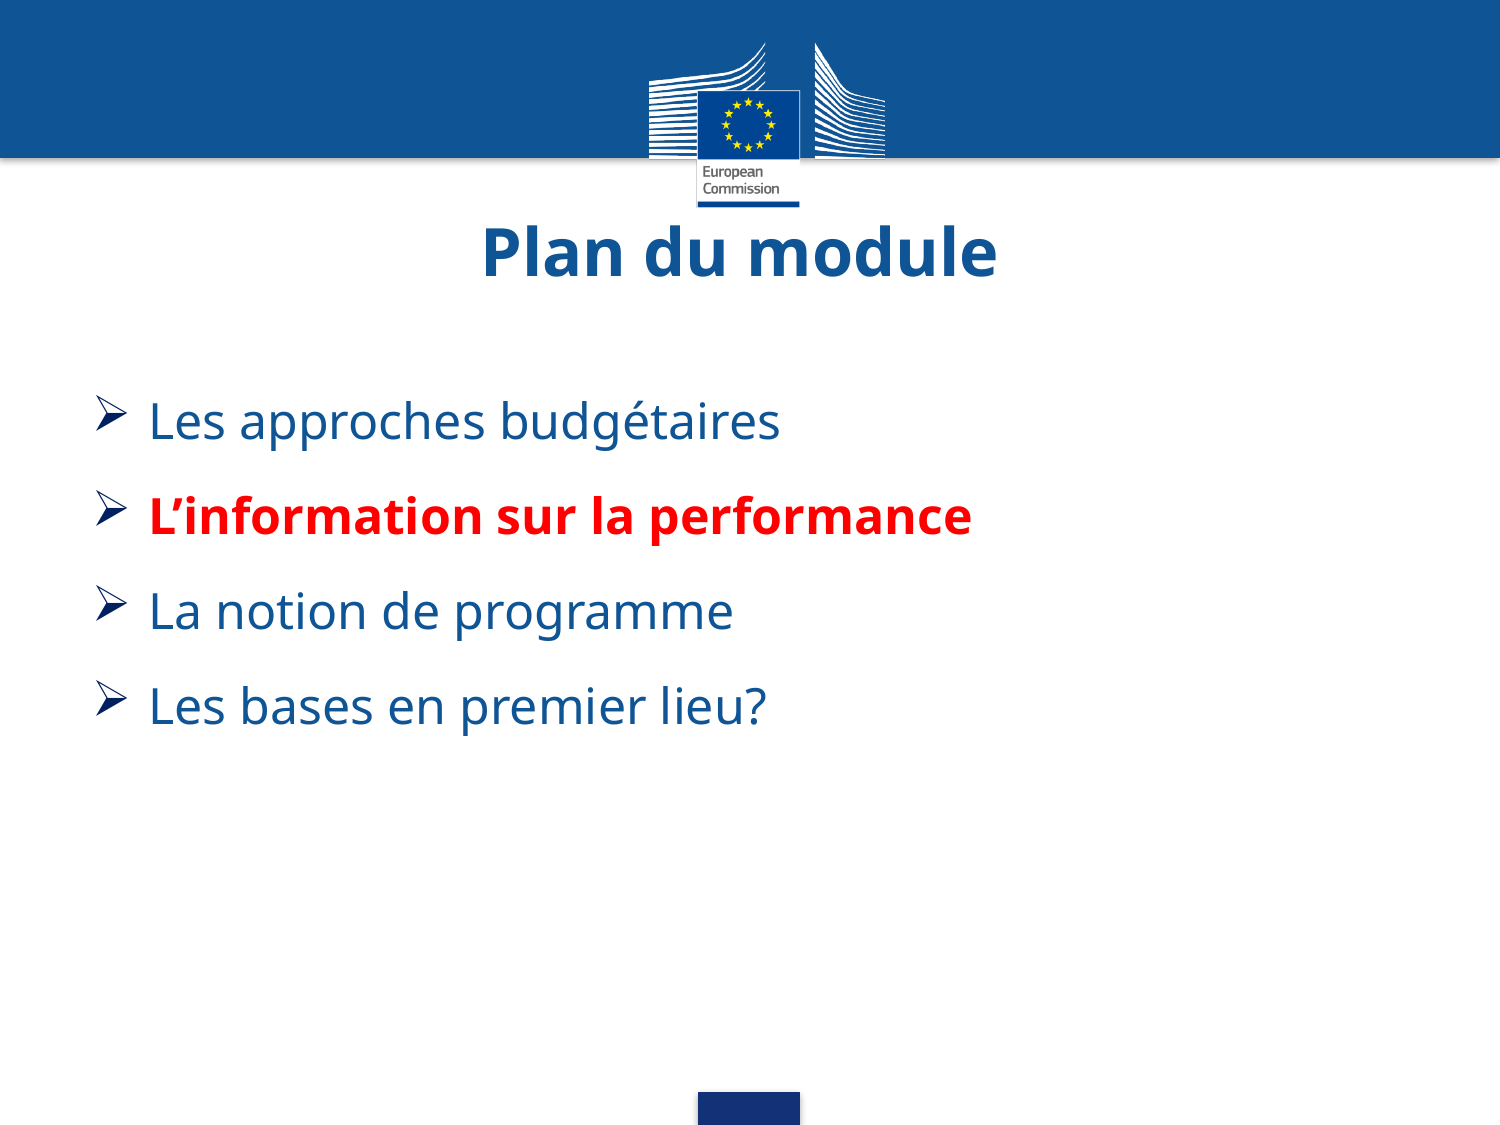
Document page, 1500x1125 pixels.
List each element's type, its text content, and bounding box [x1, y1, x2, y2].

title Plan du module [64, 172, 1416, 327]
list Les approches budgétaires L’information sur la performance La notion de programme Les bases en premier lieu? [76, 381, 1428, 962]
picture [649, 42, 885, 172]
